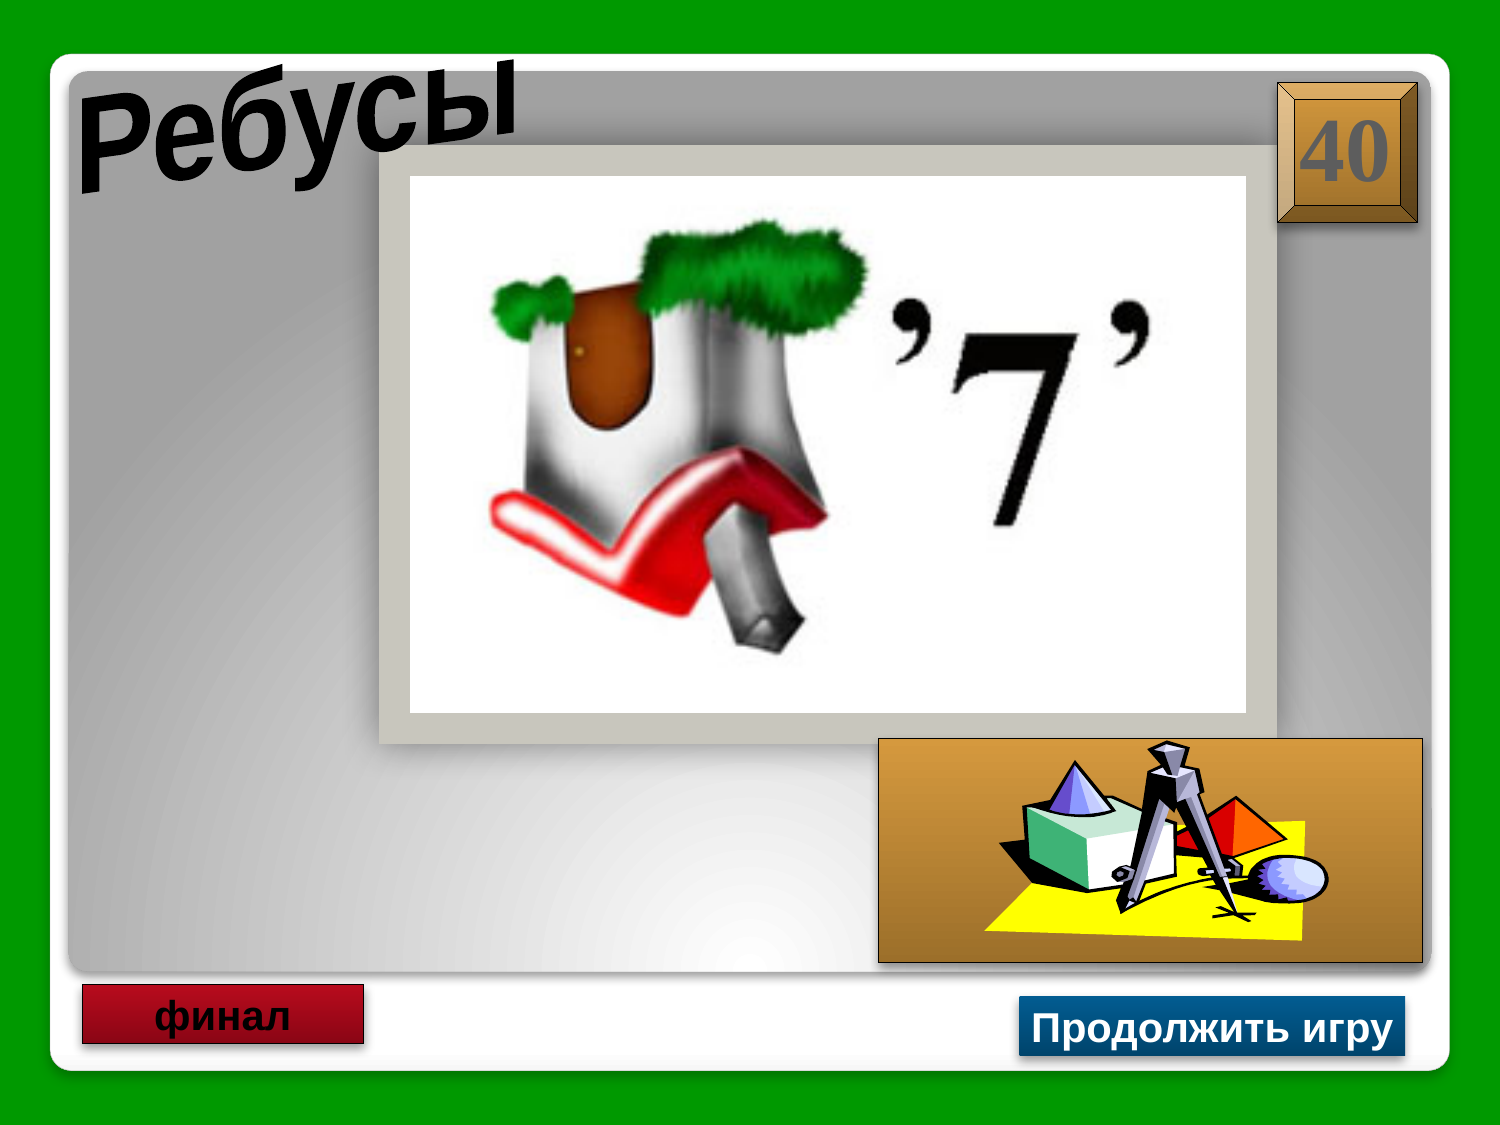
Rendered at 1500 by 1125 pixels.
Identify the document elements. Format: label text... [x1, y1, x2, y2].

picture [409, 175, 1247, 714]
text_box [1277, 81, 1419, 223]
text_box Продолжить игру [1019, 996, 1406, 1056]
text_box финал [82, 984, 364, 1044]
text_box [878, 738, 1423, 963]
